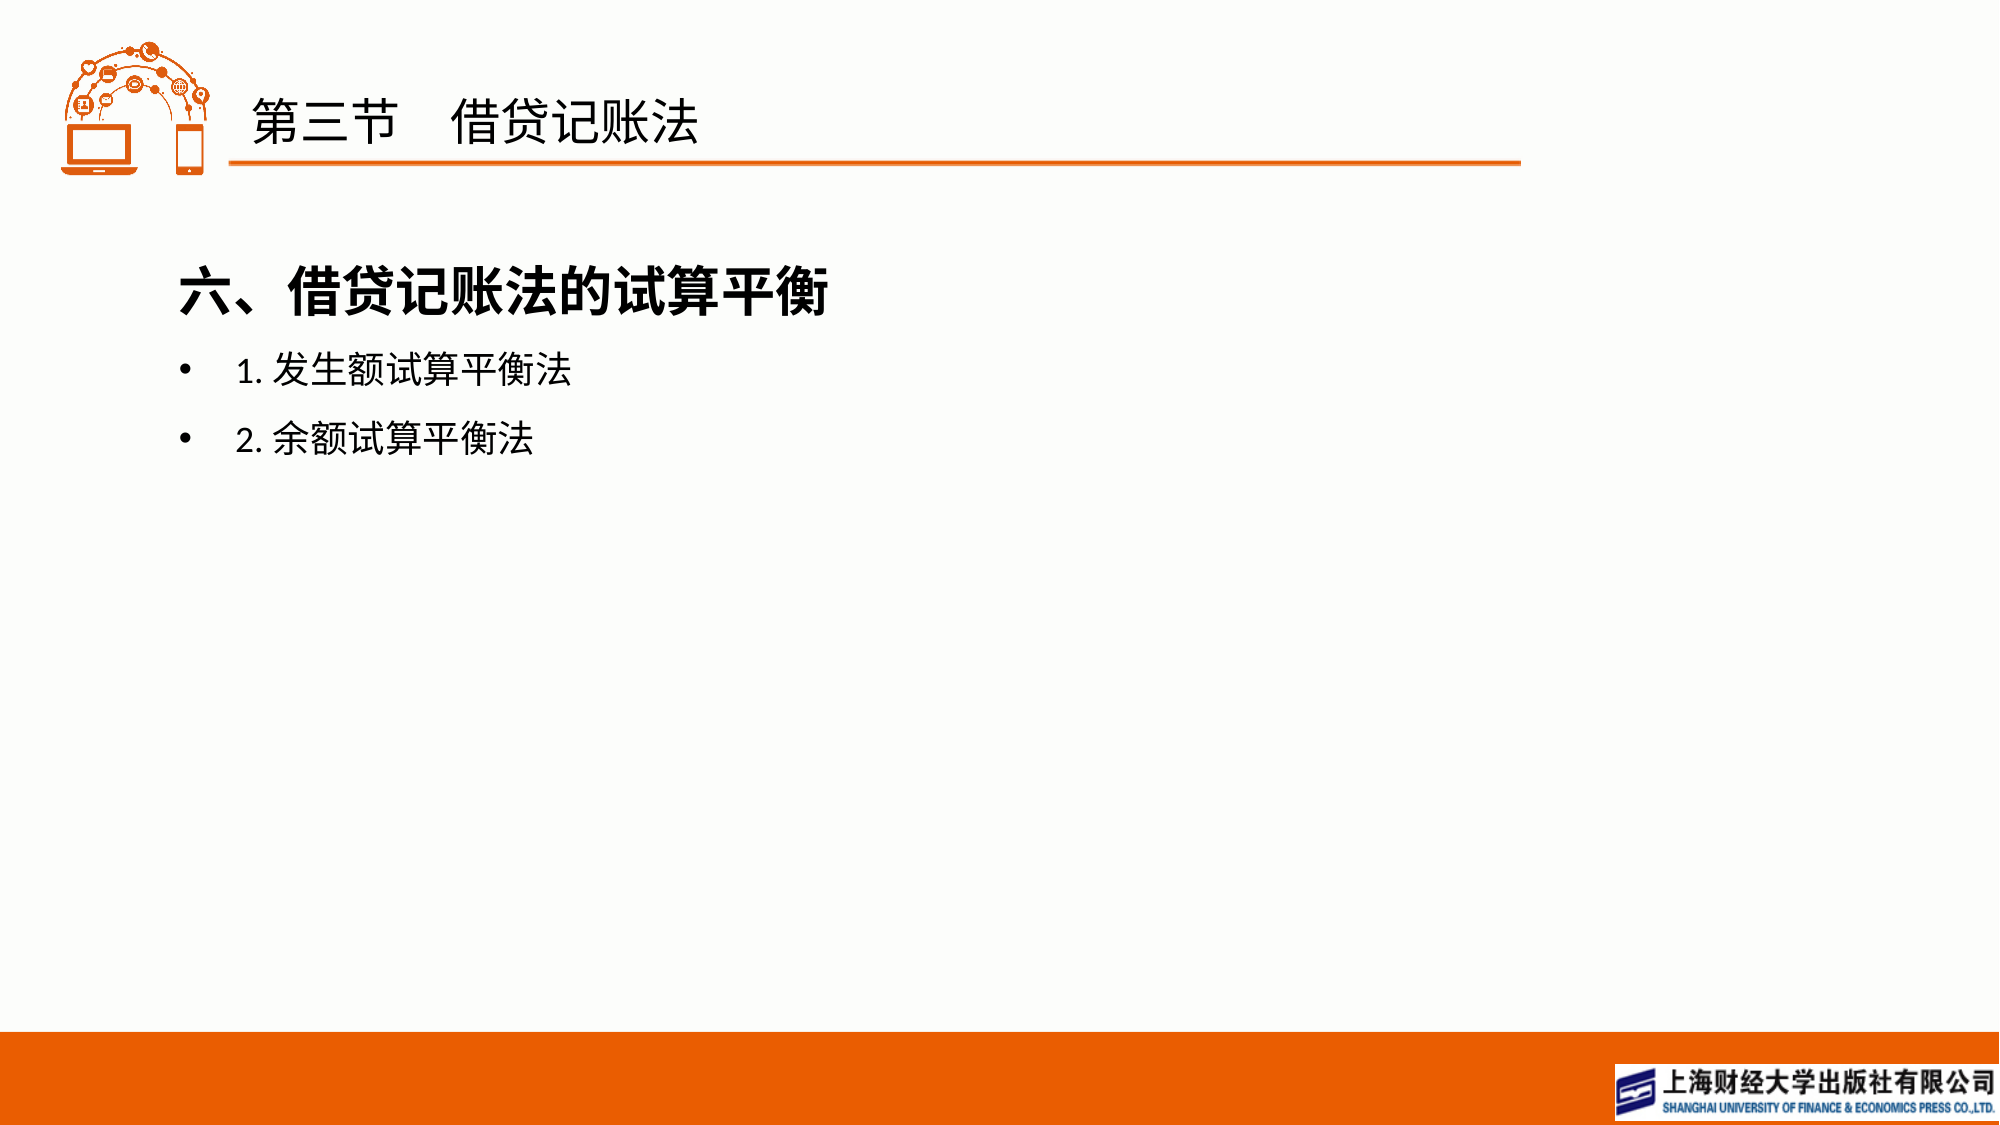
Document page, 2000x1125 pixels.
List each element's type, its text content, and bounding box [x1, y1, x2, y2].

list 六、借贷记账法的试算平衡 1.发生额试算平衡法 2.余额试算平衡法 [163, 227, 1844, 1049]
title 第三节 借贷记账法 [235, 82, 1605, 189]
picture [0, 0, 2000, 1125]
